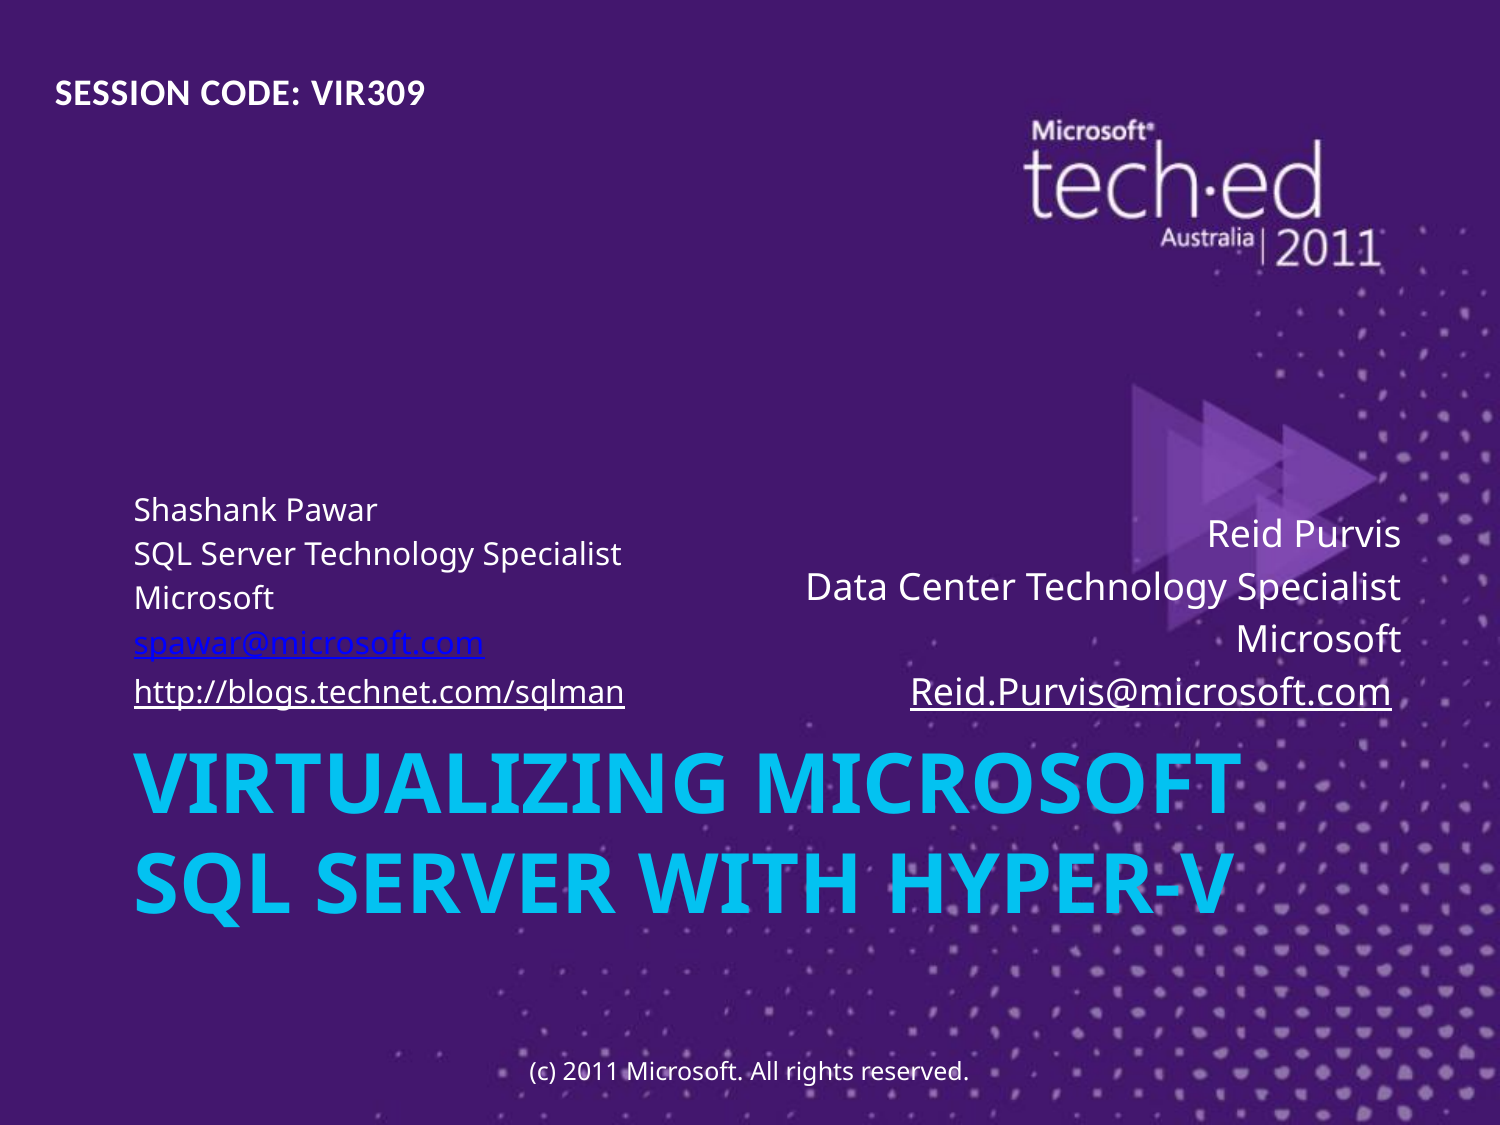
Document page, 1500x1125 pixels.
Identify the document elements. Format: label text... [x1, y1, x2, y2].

text_box Reid Purvis Data Center Technology Specialist Microsoft Reid.Purvis@microsoft.com [785, 479, 1417, 726]
footer (c) 2011 Microsoft. All rights reserved. [512, 1042, 988, 1103]
list Shashank Pawar SQL Server Technology Specialist Microsoft spawar@microsoft.com http://blogs.technet.com/sqlman [118, 476, 727, 723]
title Virtualizing Microsoft Sql server with hyper-v [118, 722, 1394, 947]
picture [0, 0, 1500, 1125]
text_box SESSION CODE: VIR309 [54, 73, 647, 114]
